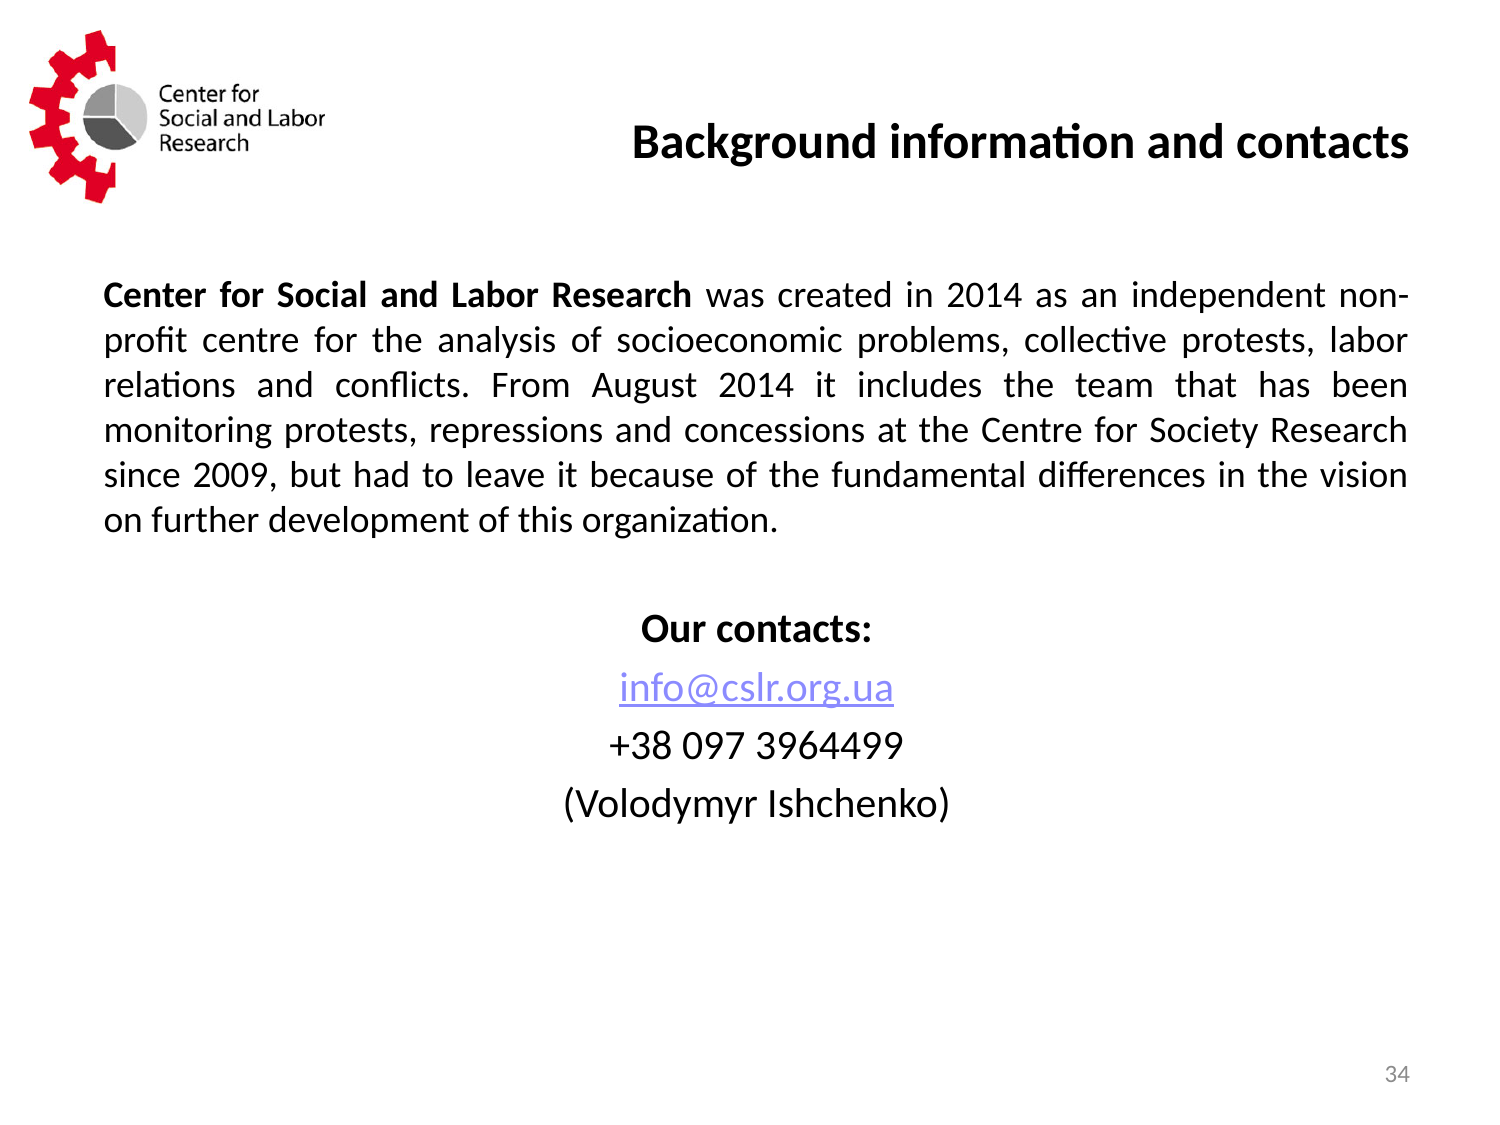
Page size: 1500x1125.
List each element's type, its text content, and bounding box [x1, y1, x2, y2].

list Center for Social and Labor Research was created in 2014 as an independent non-profit centre for the analysis of socioeconomic problems, collective protests, labor relations and conflicts. From August 2014 it includes the team that has been monitoring protests, repressions and concessions at the Centre for Society Research since 2009, but had to leave it because of the fundamental differences in the vision on further development of this organization. Our contacts: info@cslr.org.ua +38 097 3964499 (Volodymyr Ishchenko) [88, 262, 1425, 1071]
picture [29, 30, 326, 204]
title Background information and contacts [75, 45, 1425, 233]
slide_number 34 [1074, 1042, 1425, 1103]
